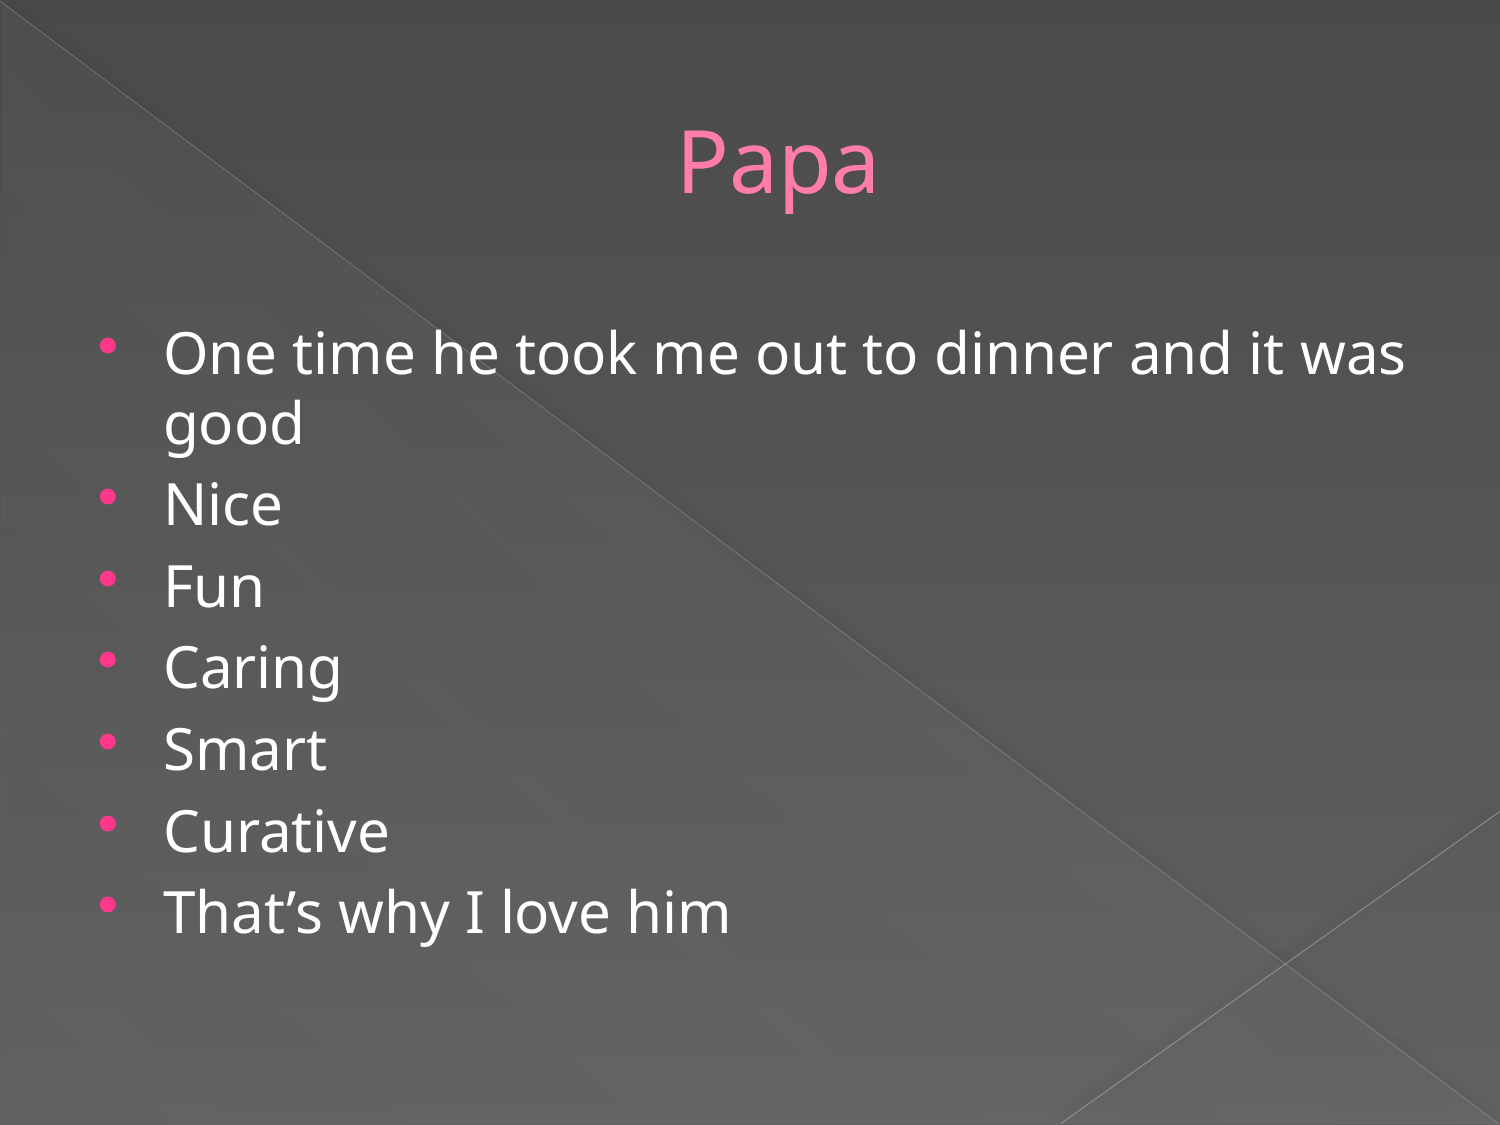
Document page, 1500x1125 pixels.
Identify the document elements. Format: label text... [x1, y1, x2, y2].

title Papa [75, 43, 1425, 274]
list One time he took me out to dinner and it was good Nice Fun Caring Smart Curative That’s why I love him [75, 308, 1425, 1059]
